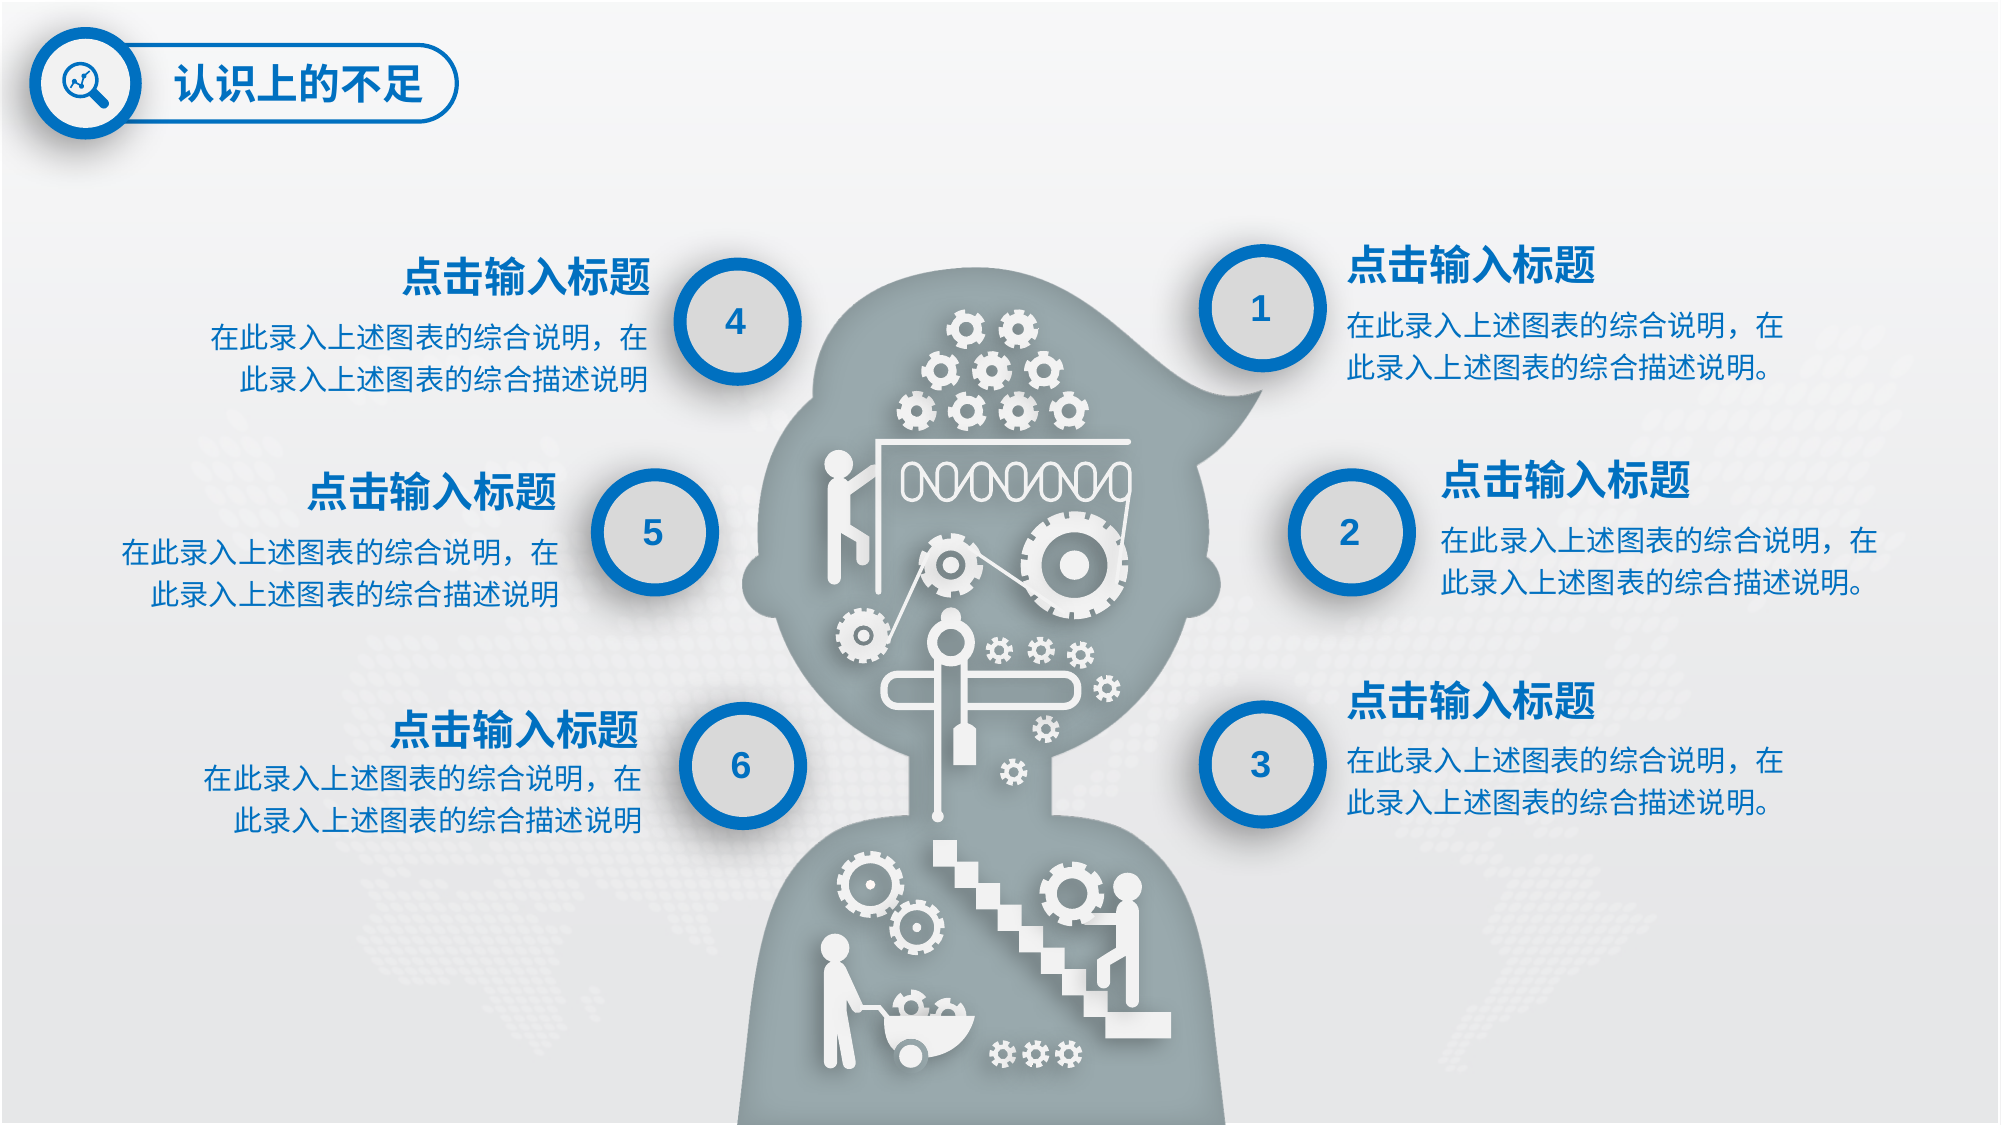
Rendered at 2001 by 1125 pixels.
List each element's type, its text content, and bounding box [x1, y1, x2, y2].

text_box 在此录入上述图表的综合说明，在此录入上述图表的综合描述说明。 [1331, 728, 1828, 827]
text_box 点击输入标题 [374, 696, 670, 745]
text_box 在此录入上述图表的综合说明，在此录入上述图表的综合描述说明。 [1330, 292, 1828, 392]
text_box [681, 703, 806, 828]
text_box 点击输入标题 [1331, 666, 1627, 728]
text_box 点击输入标题 [291, 458, 587, 524]
text_box 在此录入上述图表的综合说明，在此录入上述图表的综合描述说明。 [1425, 507, 1922, 607]
text_box 点击输入标题 [1425, 446, 1721, 507]
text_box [737, 267, 1263, 1125]
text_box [1289, 470, 1414, 595]
text_box 点击输入标题 [386, 243, 682, 304]
text_box 此处添加文字做详细的阐述标题含义。 [2, 2, 1998, 1123]
text_box 在此录入上述图表的综合说明，在此录入上述图表的综合描述说明 [78, 519, 575, 619]
text_box [146, 42, 459, 124]
text_box 在此录入上述图表的综合说明，在此录入上述图表的综合描述说明 [168, 304, 665, 404]
text_box 在此录入上述图表的综合说明，在此录入上述图表的综合描述说明 [161, 745, 658, 845]
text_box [1200, 702, 1325, 827]
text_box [31, 29, 140, 138]
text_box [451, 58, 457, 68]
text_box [1200, 246, 1325, 371]
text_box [593, 470, 717, 595]
text_box 点击输入标题 [1331, 231, 1627, 292]
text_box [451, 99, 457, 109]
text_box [675, 259, 800, 384]
